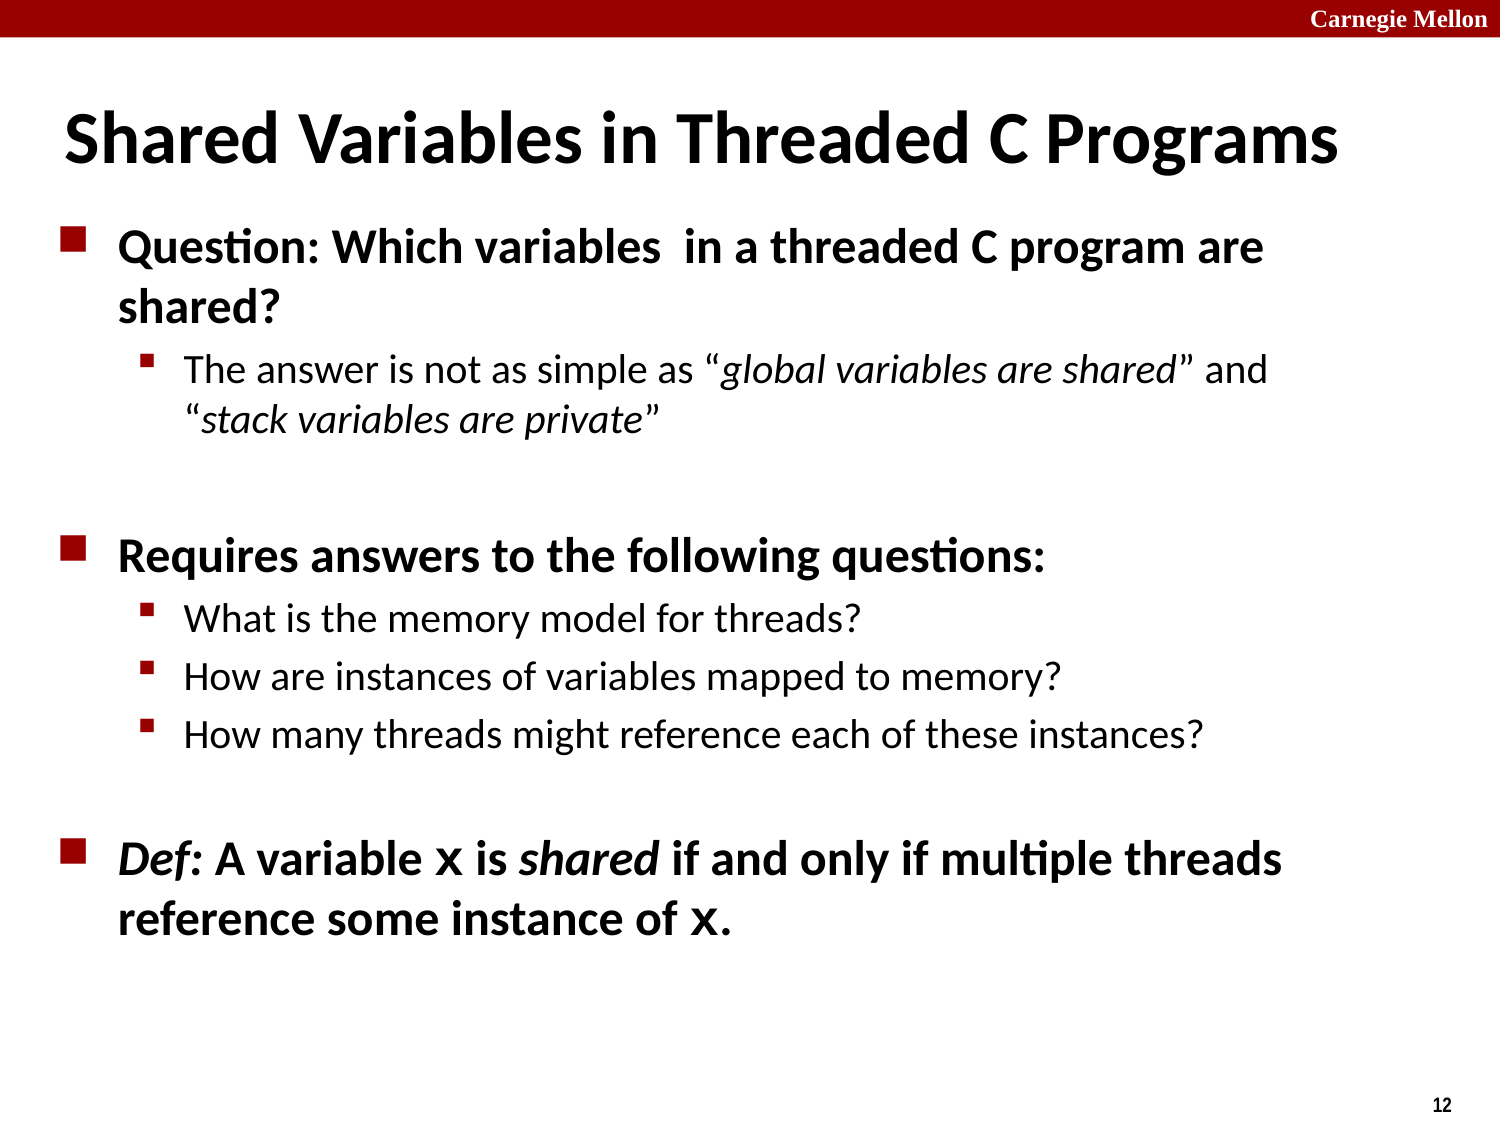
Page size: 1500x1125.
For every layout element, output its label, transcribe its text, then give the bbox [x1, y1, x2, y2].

list Question: Which variables in a threaded C program are shared? The answer is not as simple as “global variables are shared” and “stack variables are private” Requires answers to the following questions: What is the memory model for threads? How are instances of variables mapped to memory? How many threads might reference each of these instances? Def: A variable x is shared if and only if multiple threads reference some instance of x. [46, 206, 1410, 1051]
title Shared Variables in Threaded C Programs [49, 71, 1467, 197]
